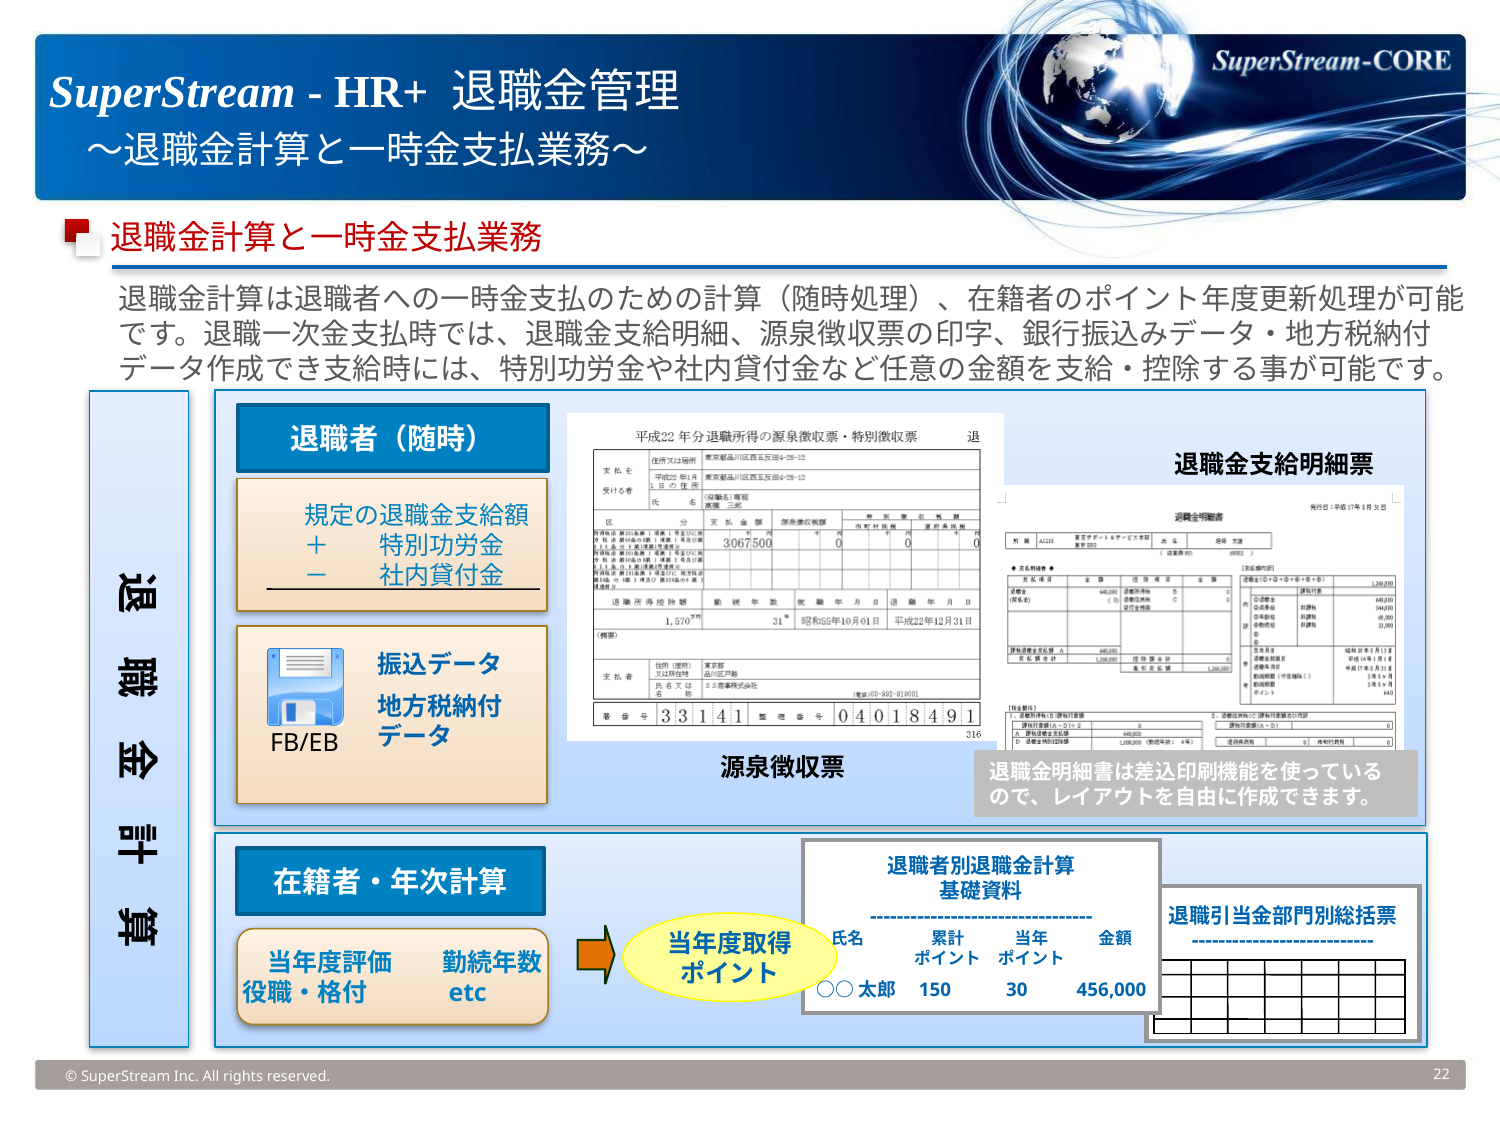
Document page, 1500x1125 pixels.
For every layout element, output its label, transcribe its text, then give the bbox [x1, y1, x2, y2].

text_box [236, 625, 548, 804]
text_box SuperStream - HR+ 退職金管理 ～退職金計算と一時金支払業務～ [34, 34, 1166, 200]
text_box [577, 925, 615, 985]
text_box 退 職 金 計 算 [89, 390, 189, 1048]
picture [0, 0, 1500, 1125]
text_box 退職金計算は退職者への一時金支払のための計算（随時処理）、在籍者のポイント年度更新処理が可能 です。退職一次金支払時では、退職金支給明細、源泉徴収票の印字、銀行振込みデータ・地方税納付 データ作成でき支給時には、特別功労金や社内貸付金など任意の金額を支給・控除する事が可能です。 [104, 272, 1500, 393]
text_box 源泉徴収票 [705, 750, 883, 789]
text_box 振込データ 地方税納付データ [362, 640, 526, 758]
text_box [64, 219, 101, 256]
picture [266, 648, 345, 726]
text_box 退職者（随時） [236, 403, 550, 473]
text_box 在籍者・年次計算 [235, 846, 546, 916]
text_box 退職金計算と一時金支払業務 [96, 209, 1235, 264]
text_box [1146, 885, 1420, 1042]
text_box [214, 832, 1428, 1048]
text_box 退職金明細書は差込印刷機能を使っているので、レイアウトを自由に作成できます。 [974, 751, 1418, 816]
text_box 当年度評価 勤続年数 役職・格付 etc [236, 927, 549, 1026]
text_box 退職金支給明細票 [1159, 441, 1404, 485]
text_box 当年度取得 ポイント [622, 912, 837, 1002]
text_box FB/EB [255, 719, 354, 765]
footer © SuperStream Inc. All rights reserved. [50, 1059, 423, 1094]
text_box 退職者別退職金計算 基礎資料 --------------------------------- 氏名 累計 当年 金額 ポイント ポイント ○○太郎 150 30 456,000 [802, 840, 1160, 1013]
text_box 規定の退職金支給額 ＋ 特別功労金 － 社内貸付金 [236, 478, 548, 612]
picture [566, 413, 1405, 786]
slide_number 22 [1331, 1060, 1450, 1090]
text_box [214, 393, 1426, 826]
